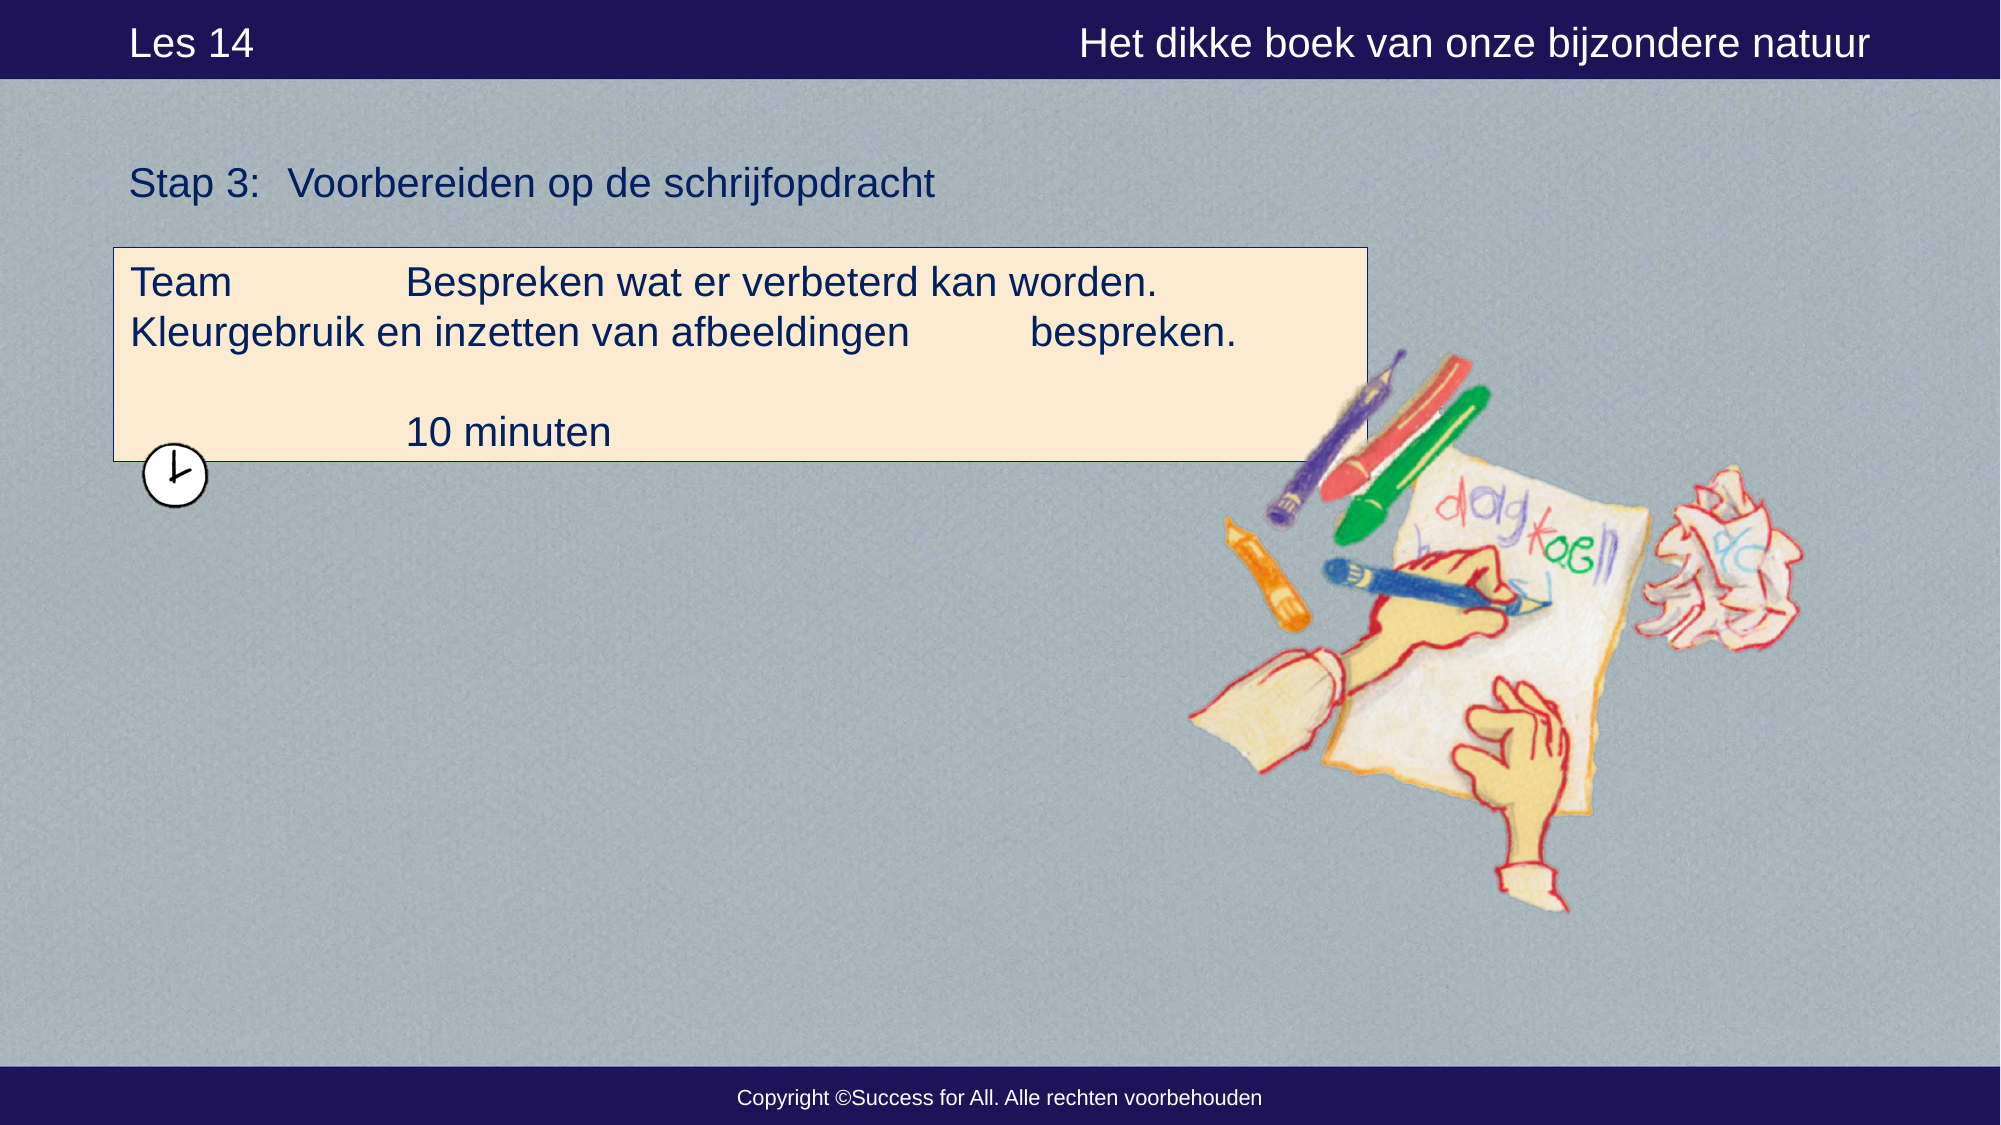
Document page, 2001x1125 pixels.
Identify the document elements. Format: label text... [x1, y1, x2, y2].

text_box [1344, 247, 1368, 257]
text_box Het dikke boek van onze bijzondere natuur [999, 8, 1886, 73]
picture [0, 0, 2001, 1125]
text_box Copyright ©Success for All. Alle rechten voorbehouden [0, 1076, 2000, 1125]
text_box Team Bespreken wat er verbeterd kan worden. Kleurgebruik en inzetten van afbeeldingen bespreken. 10 minuten [113, 247, 1248, 462]
text_box Stap 3: Voorbereiden op de schrijfopdracht [113, 148, 1301, 214]
text_box Les 14 [114, 8, 354, 73]
